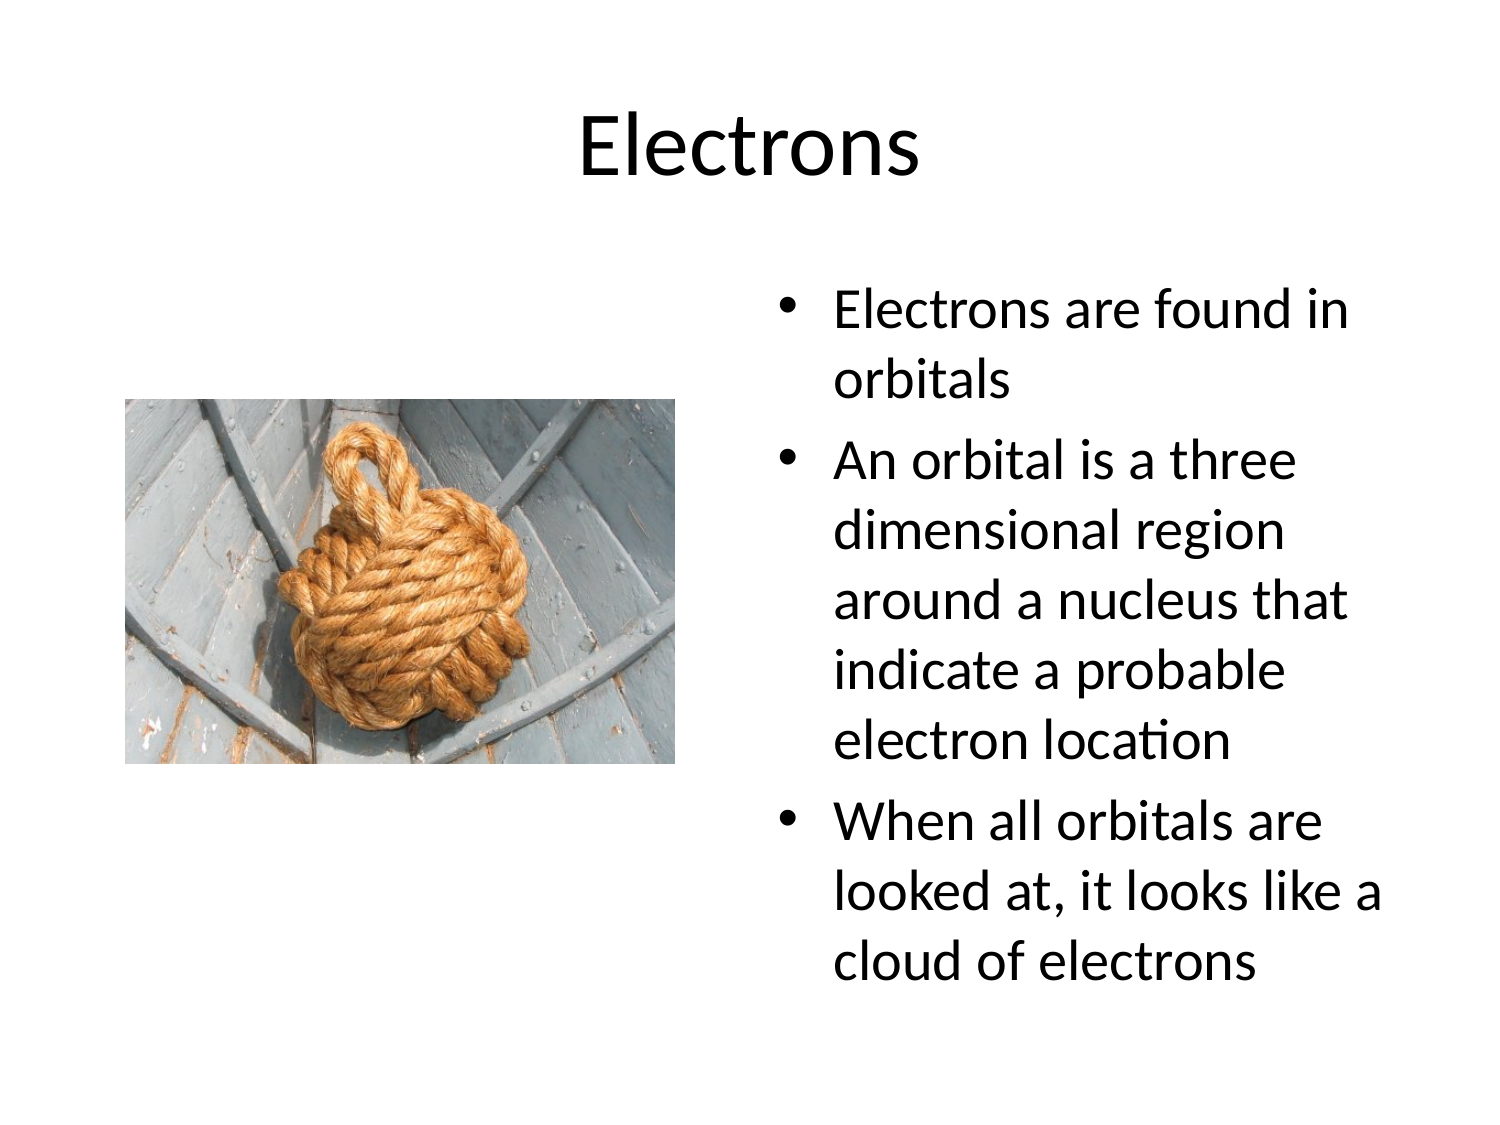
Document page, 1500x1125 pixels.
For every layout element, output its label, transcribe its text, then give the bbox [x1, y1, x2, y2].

title Electrons [75, 45, 1425, 233]
picture [124, 399, 676, 765]
list Electrons are found in orbitals An orbital is a three dimensional region around a nucleus that indicate a probable electron location When all orbitals are looked at, it looks like a cloud of electrons [762, 262, 1425, 1005]
